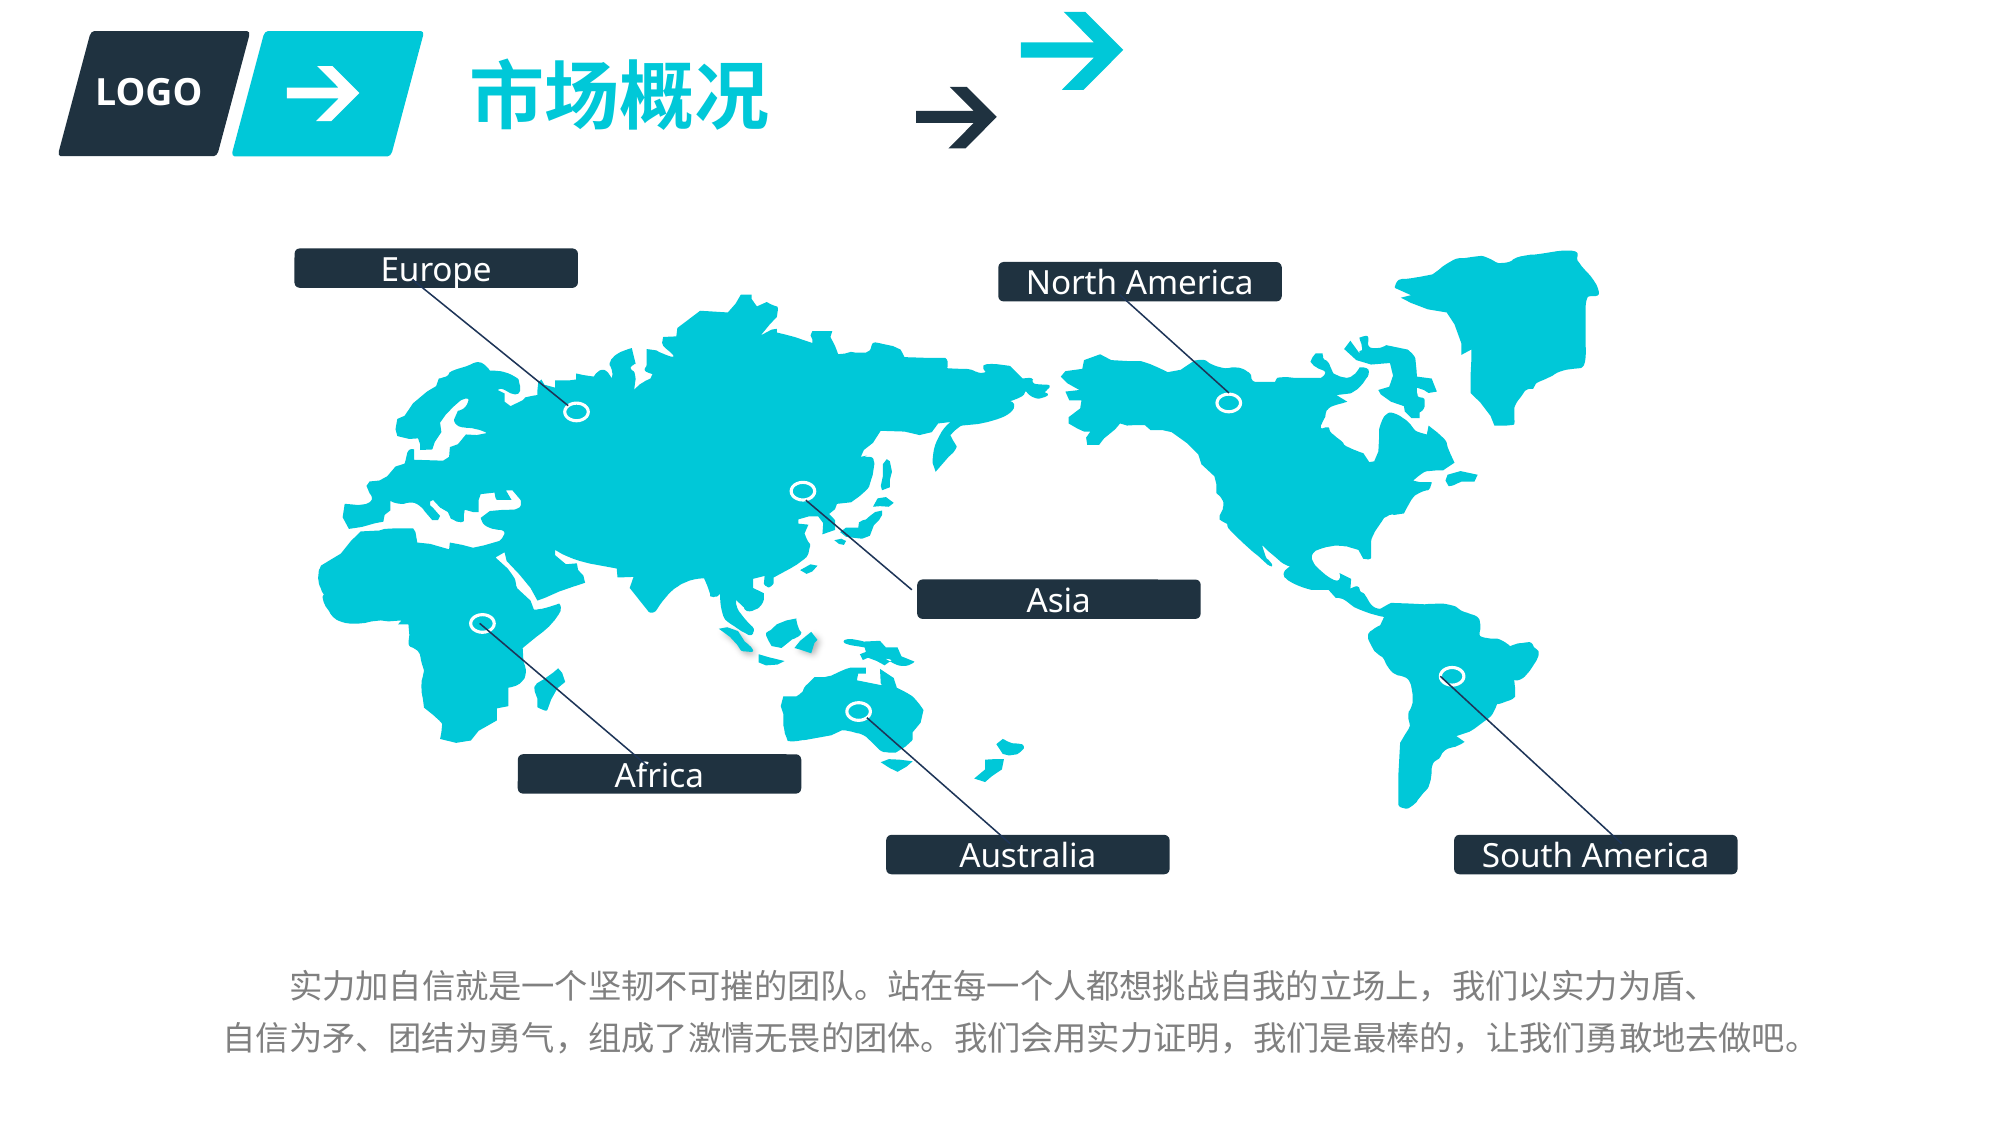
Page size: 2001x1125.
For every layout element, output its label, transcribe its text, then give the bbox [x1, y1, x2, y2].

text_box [1440, 676, 1622, 844]
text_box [412, 279, 569, 406]
text_box Australia [885, 833, 1171, 876]
text_box 市场概况 [454, 41, 1074, 147]
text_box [318, 250, 1599, 809]
text_box Europe [293, 247, 578, 289]
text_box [805, 500, 912, 590]
text_box [916, 86, 997, 149]
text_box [58, 31, 424, 157]
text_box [1119, 294, 1229, 393]
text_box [866, 717, 1011, 844]
text_box [1020, 11, 1124, 90]
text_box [479, 623, 648, 766]
text_box South America [1453, 833, 1739, 876]
text_box 实力加自信就是一个坚韧不可摧的团队。站在每一个人都想挑战自我的立场上，我们以实力为盾、 自信为矛、团结为勇气，组成了激情无畏的团体。我们会用实力证明，我们是最棒的，让我们勇敢地去做吧。 [200, 945, 1808, 1065]
